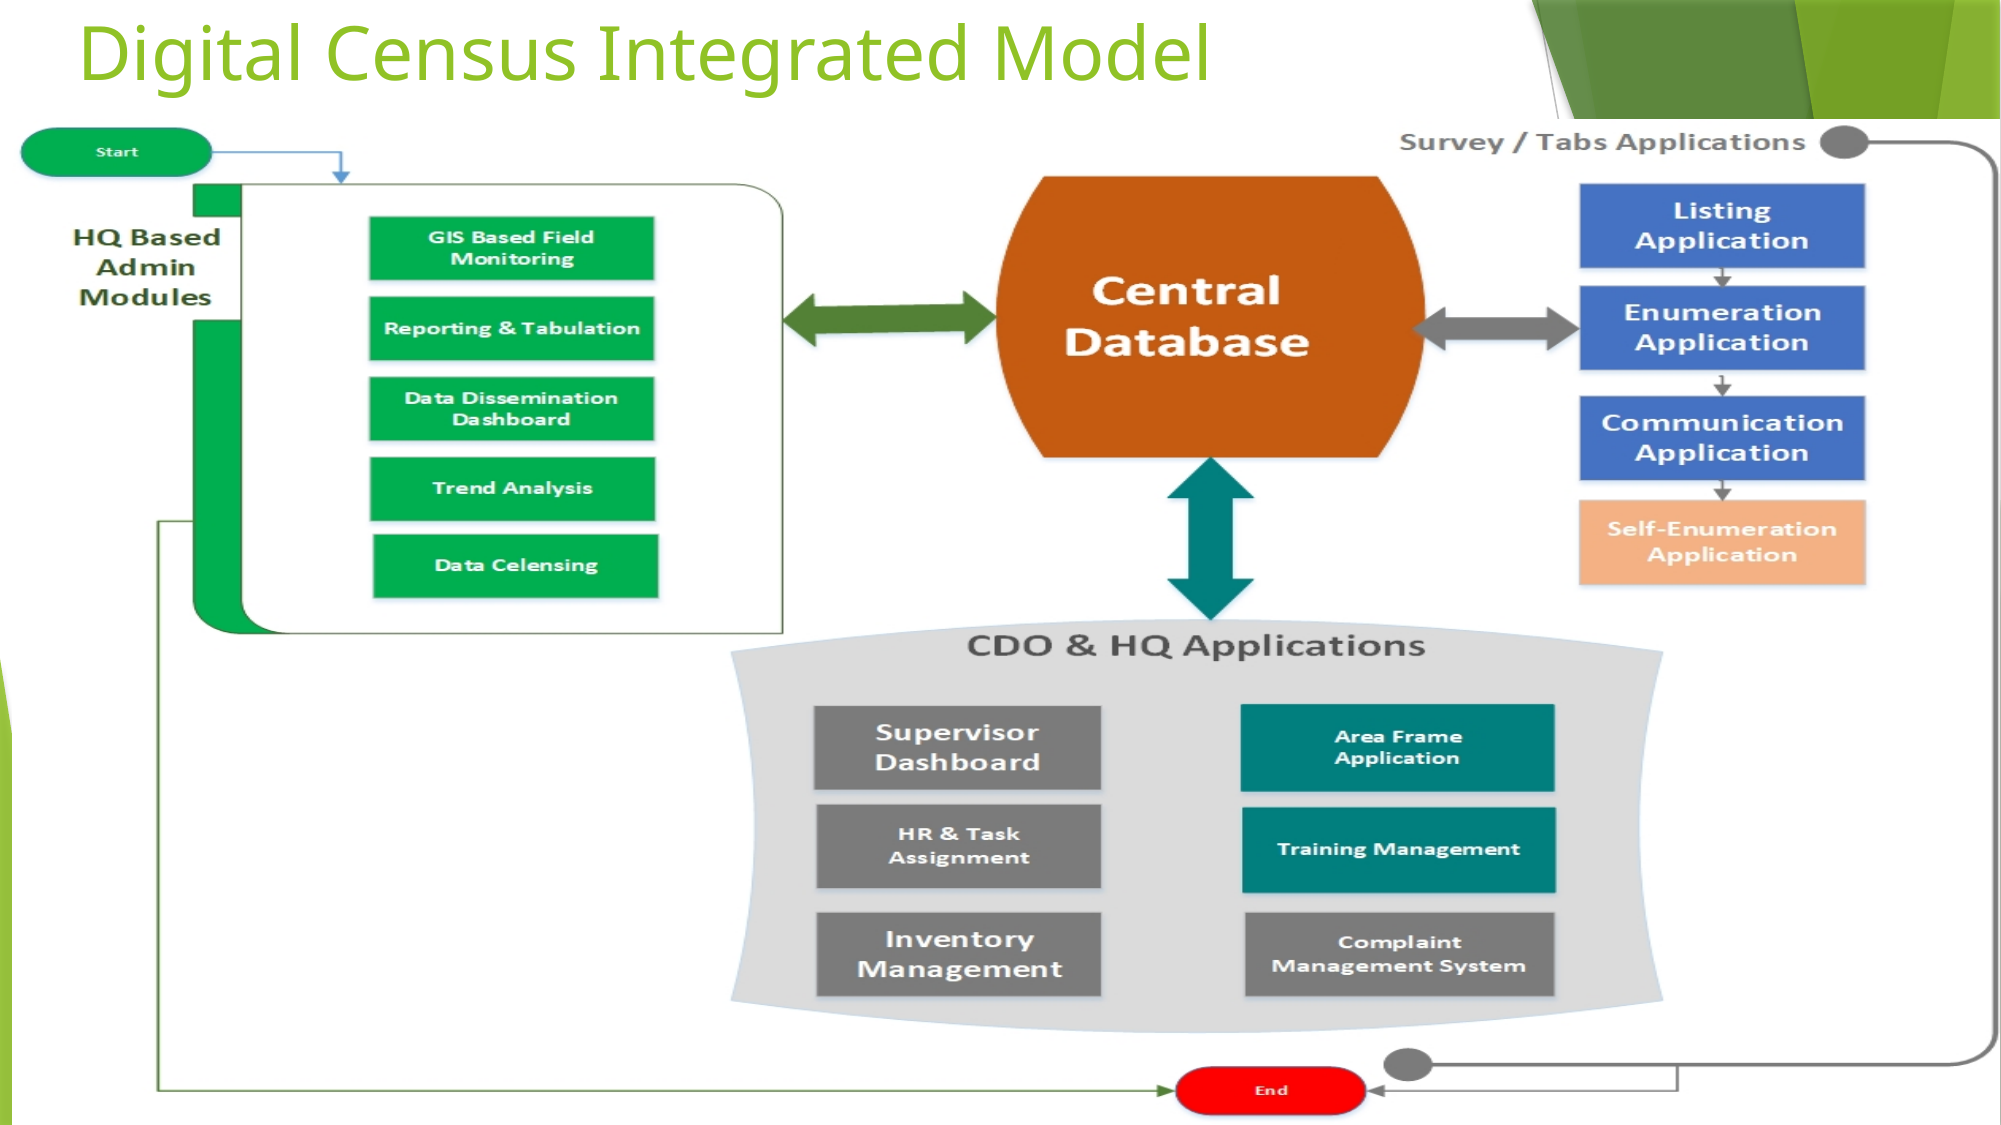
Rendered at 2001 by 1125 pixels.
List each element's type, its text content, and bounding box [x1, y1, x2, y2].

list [11, 118, 2000, 1125]
title Digital Census Integrated Model [62, 0, 1473, 117]
